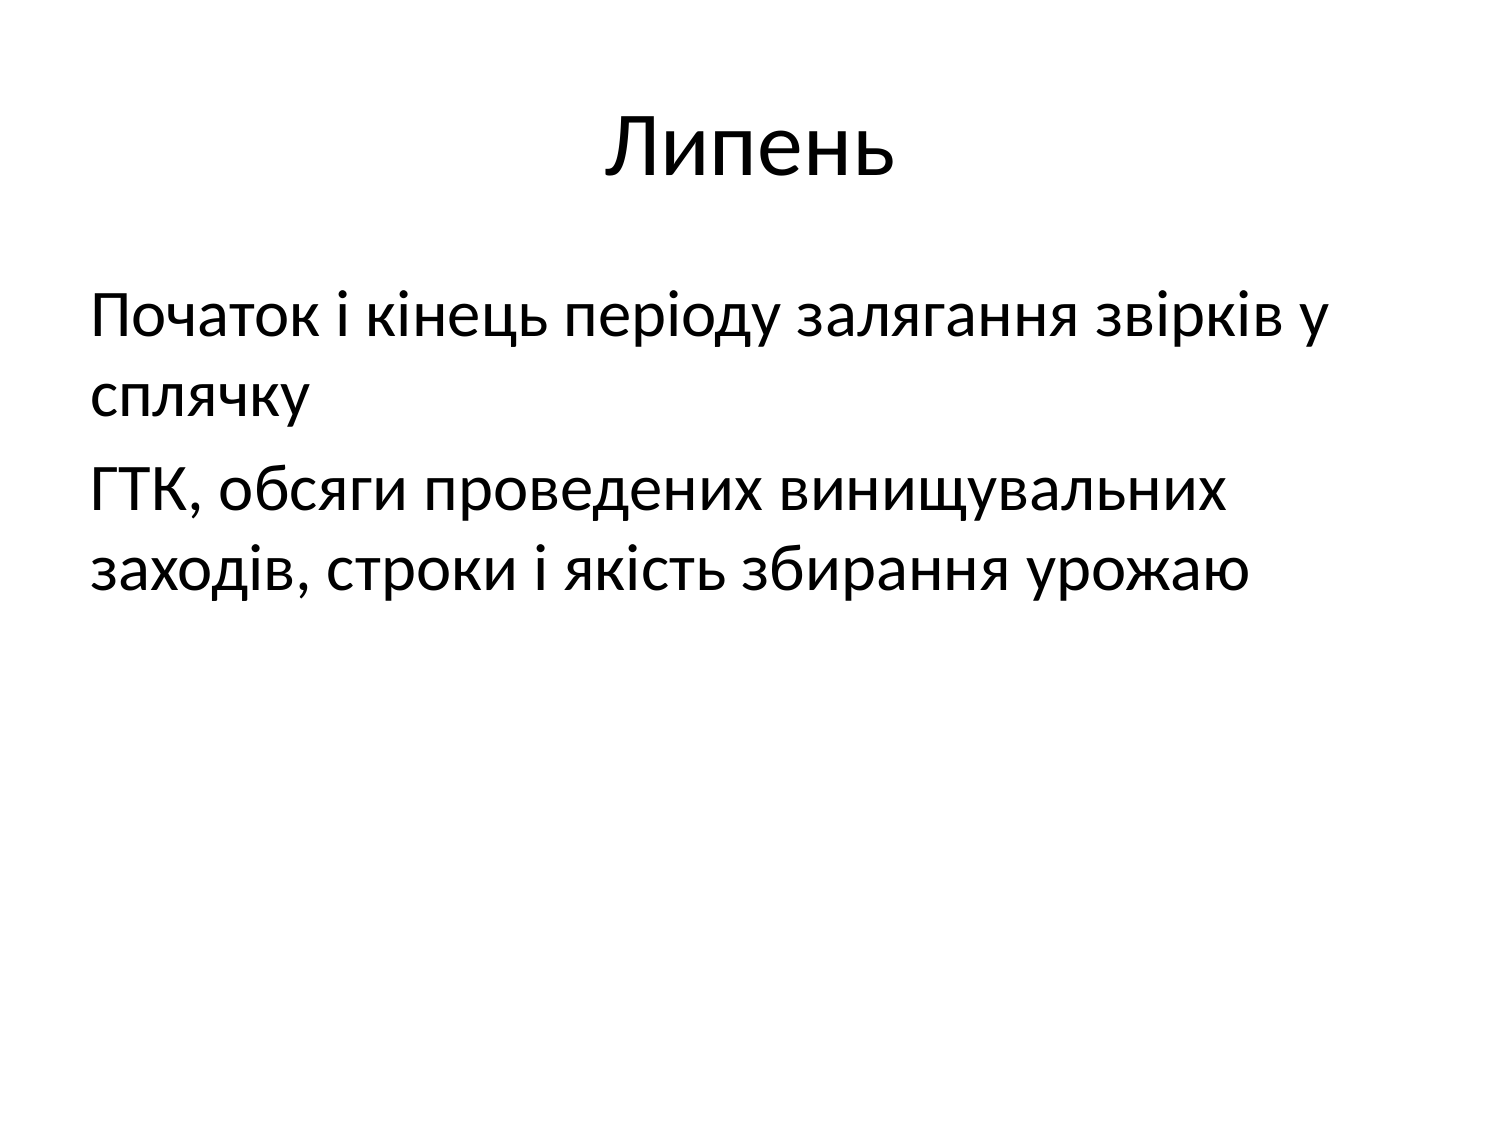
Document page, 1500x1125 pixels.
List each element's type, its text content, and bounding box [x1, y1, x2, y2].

list Початок і кінець періоду залягання звірків у сплячку ГТК, обсяги проведених винищувальних заходів, строки і якість збирання урожаю [75, 262, 1425, 1005]
title Липень [75, 45, 1425, 233]
